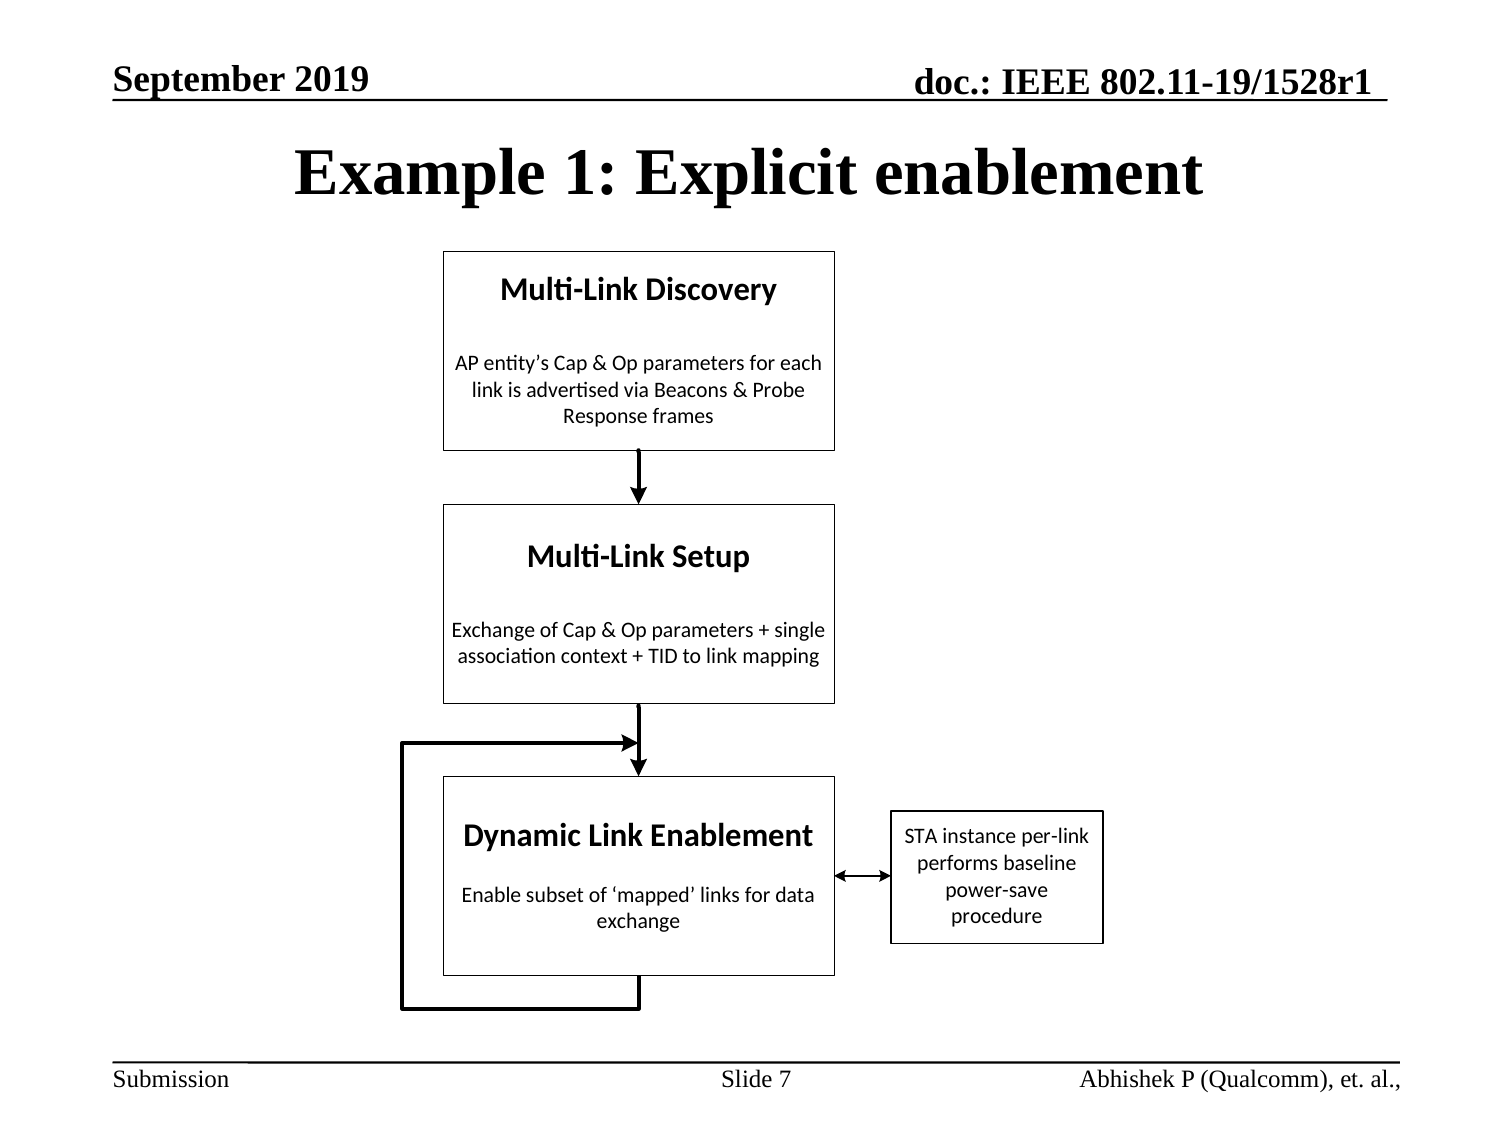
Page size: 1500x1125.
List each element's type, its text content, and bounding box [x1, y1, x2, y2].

title Example 1: Explicit enablement [112, 112, 1388, 224]
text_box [380, 248, 1120, 1031]
footer Abhishek P (Qualcomm), et. al., [949, 1061, 1402, 1093]
slide_number Slide 7 [712, 1061, 801, 1093]
